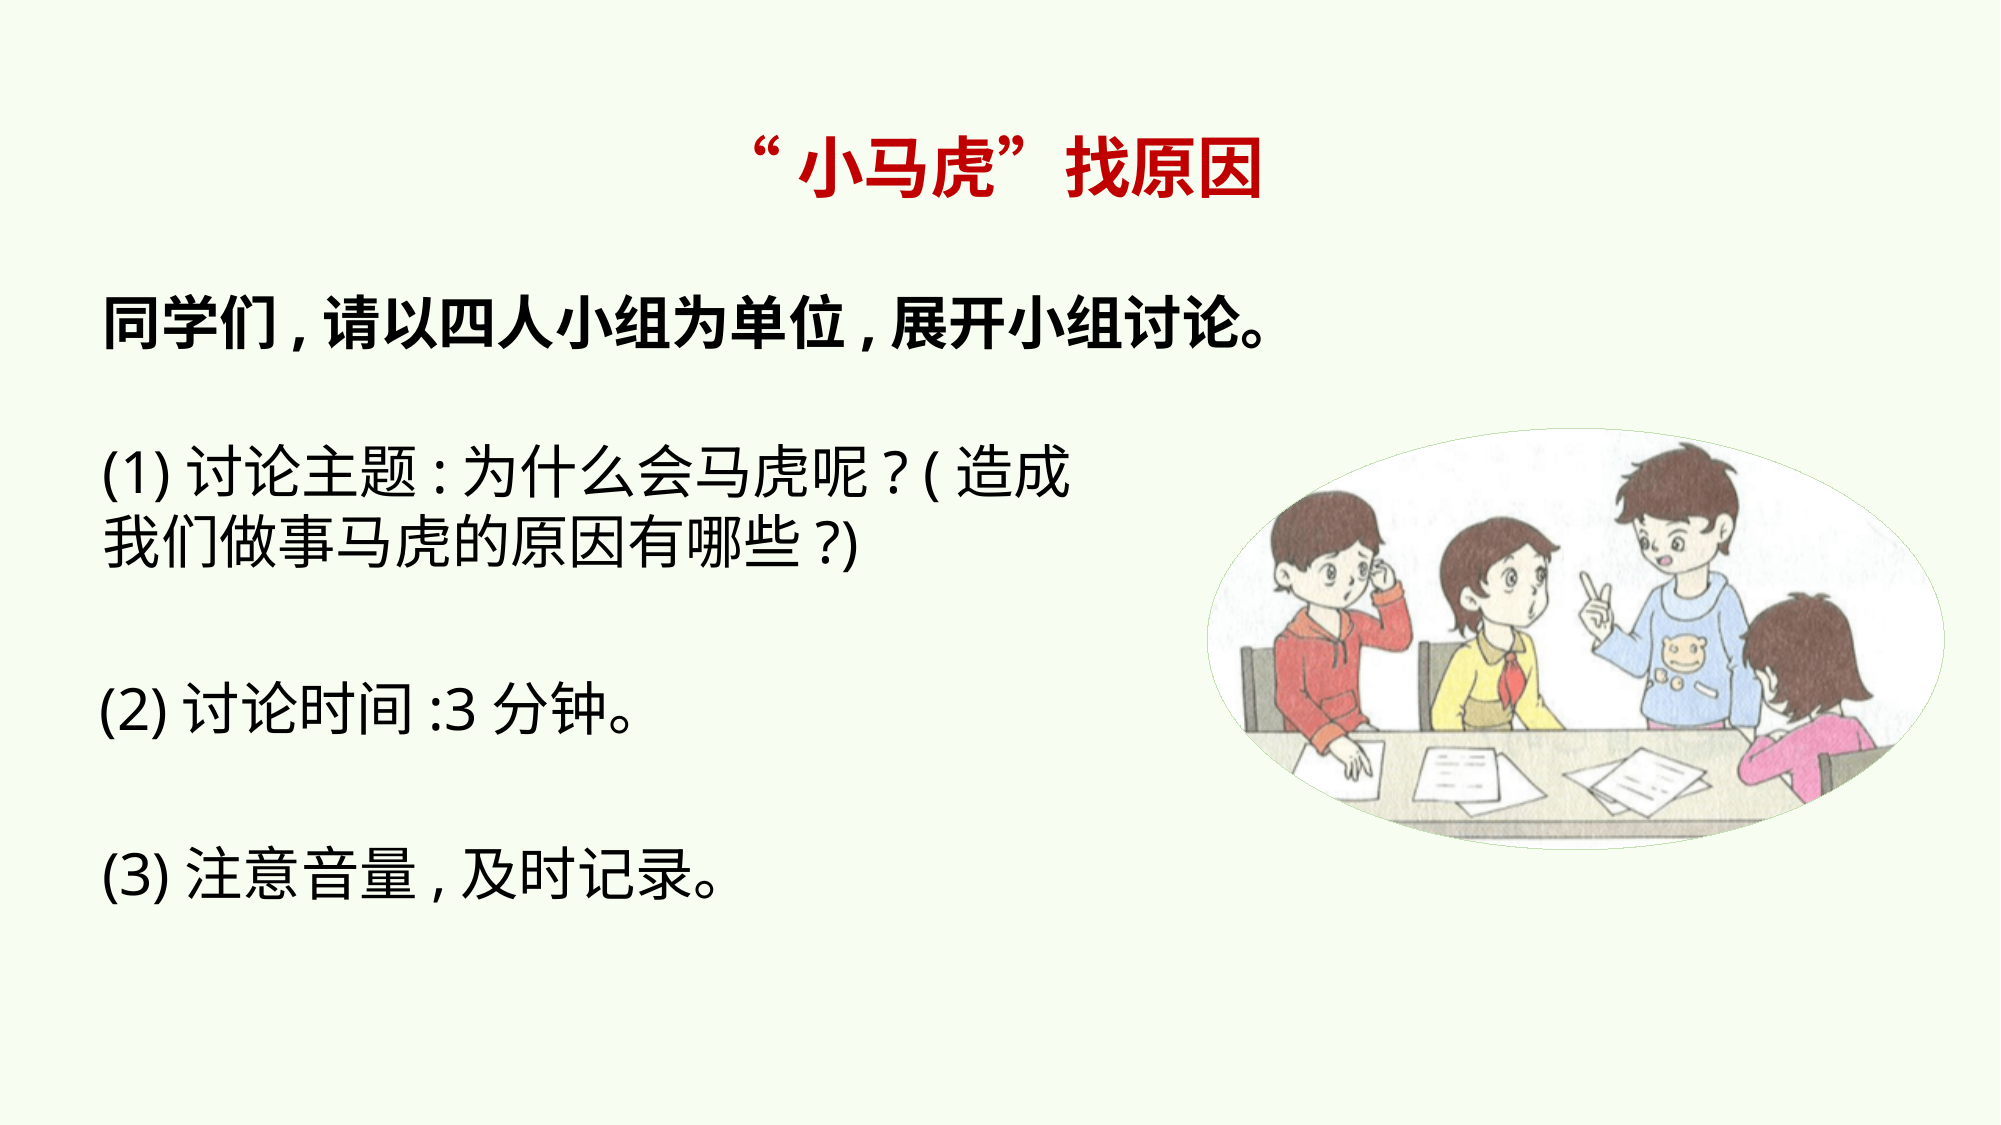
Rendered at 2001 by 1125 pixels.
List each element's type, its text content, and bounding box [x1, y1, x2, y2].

picture [1207, 428, 1945, 850]
text_box (1)讨论主题:为什么会马虎呢? (造成我们做事马虎的原因有哪些?) [88, 428, 1130, 583]
text_box (2)讨论时间:3分钟。 [84, 664, 682, 750]
text_box “小马虎”找原因 [699, 118, 1603, 214]
text_box 同学们,请以四人小组为单位,展开小组讨论。 [88, 278, 1555, 364]
text_box (3)注意音量,及时记录。 [87, 829, 767, 915]
